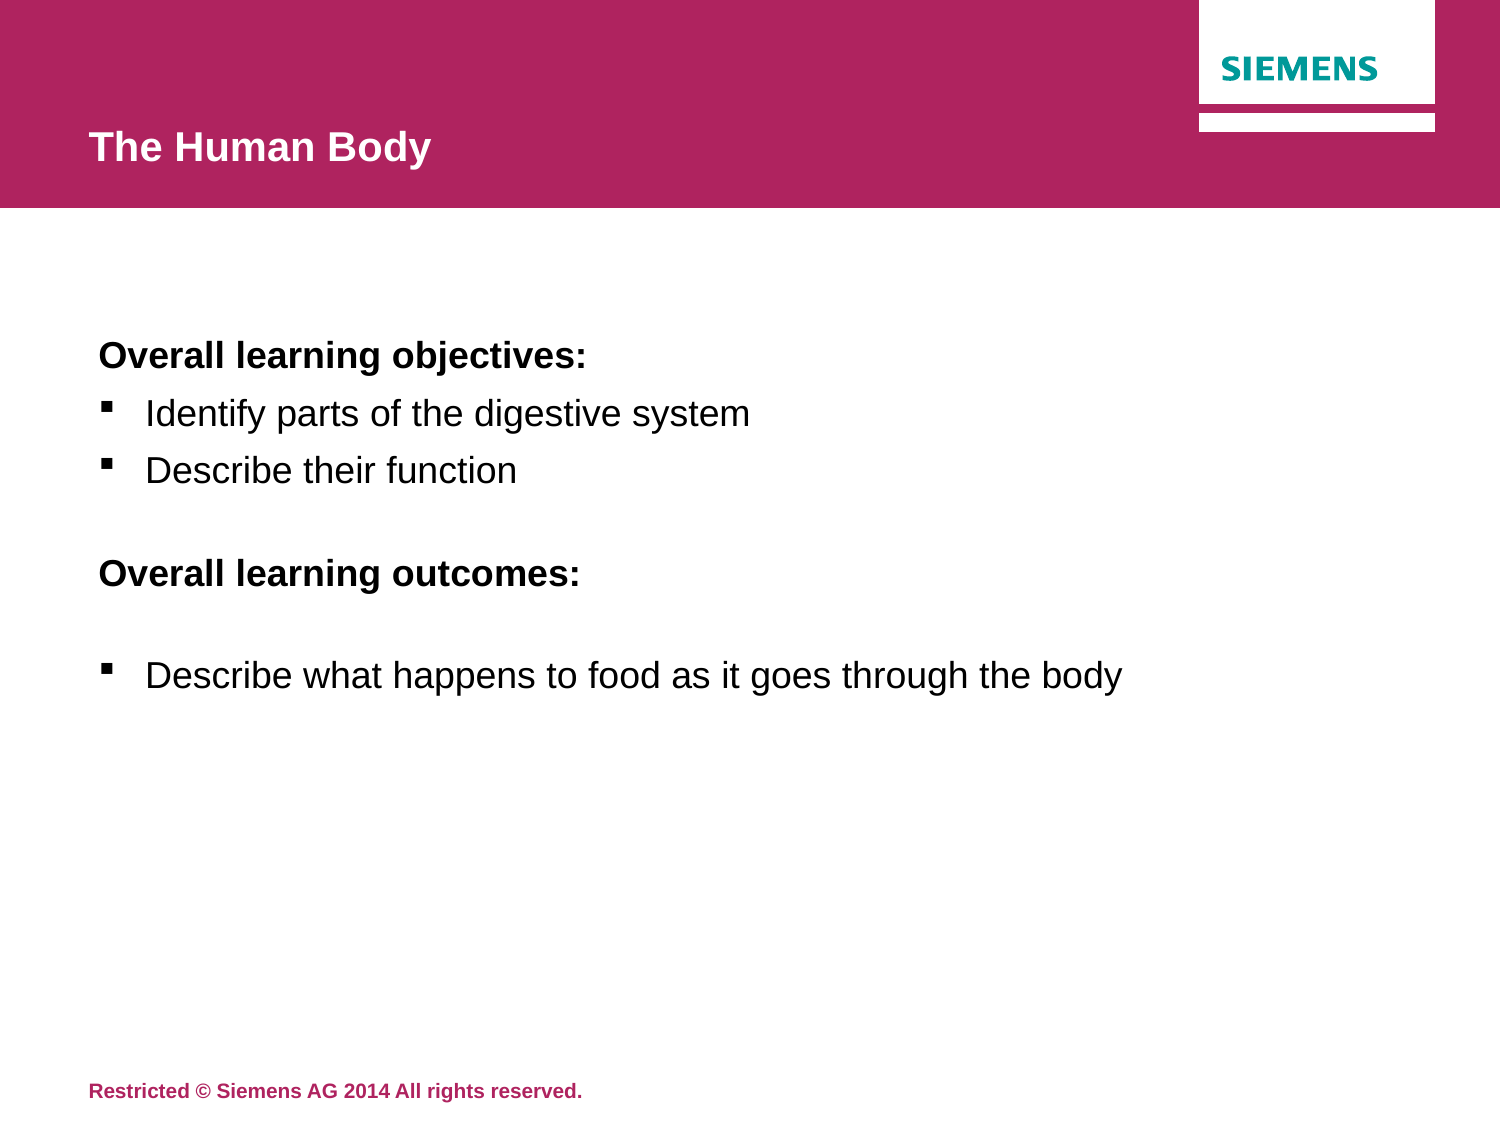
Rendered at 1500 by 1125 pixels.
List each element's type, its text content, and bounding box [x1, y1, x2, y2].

text_box Overall learning objectives: Identify parts of the digestive system Describe their function Overall learning outcomes: Describe what happens to food as it goes through the body [83, 278, 1138, 806]
title The Human Body [0, 0, 1458, 209]
